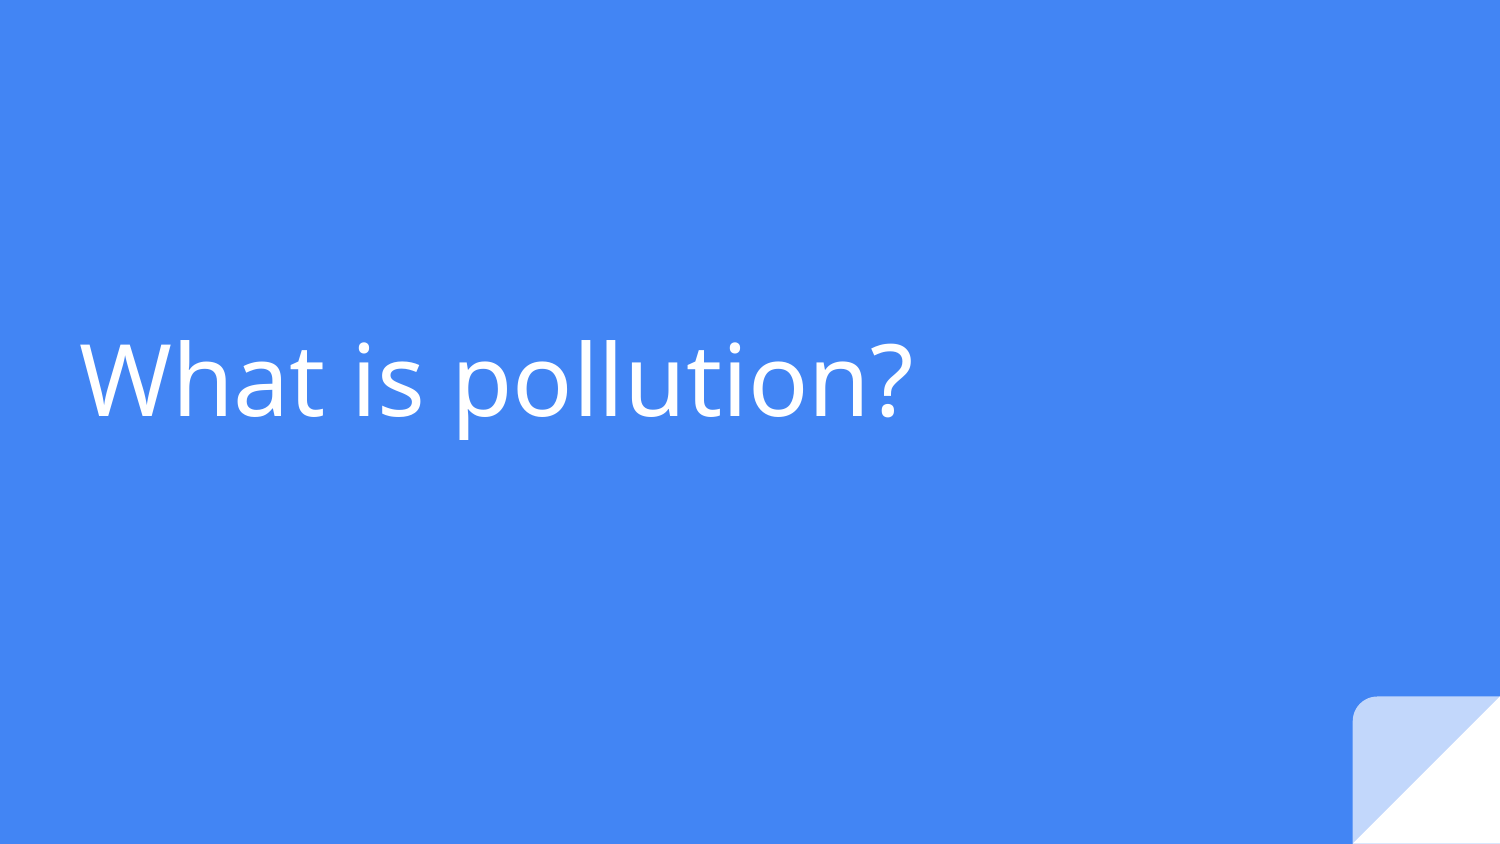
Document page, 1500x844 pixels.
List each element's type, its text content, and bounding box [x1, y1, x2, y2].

title What is pollution? [64, 298, 1413, 452]
